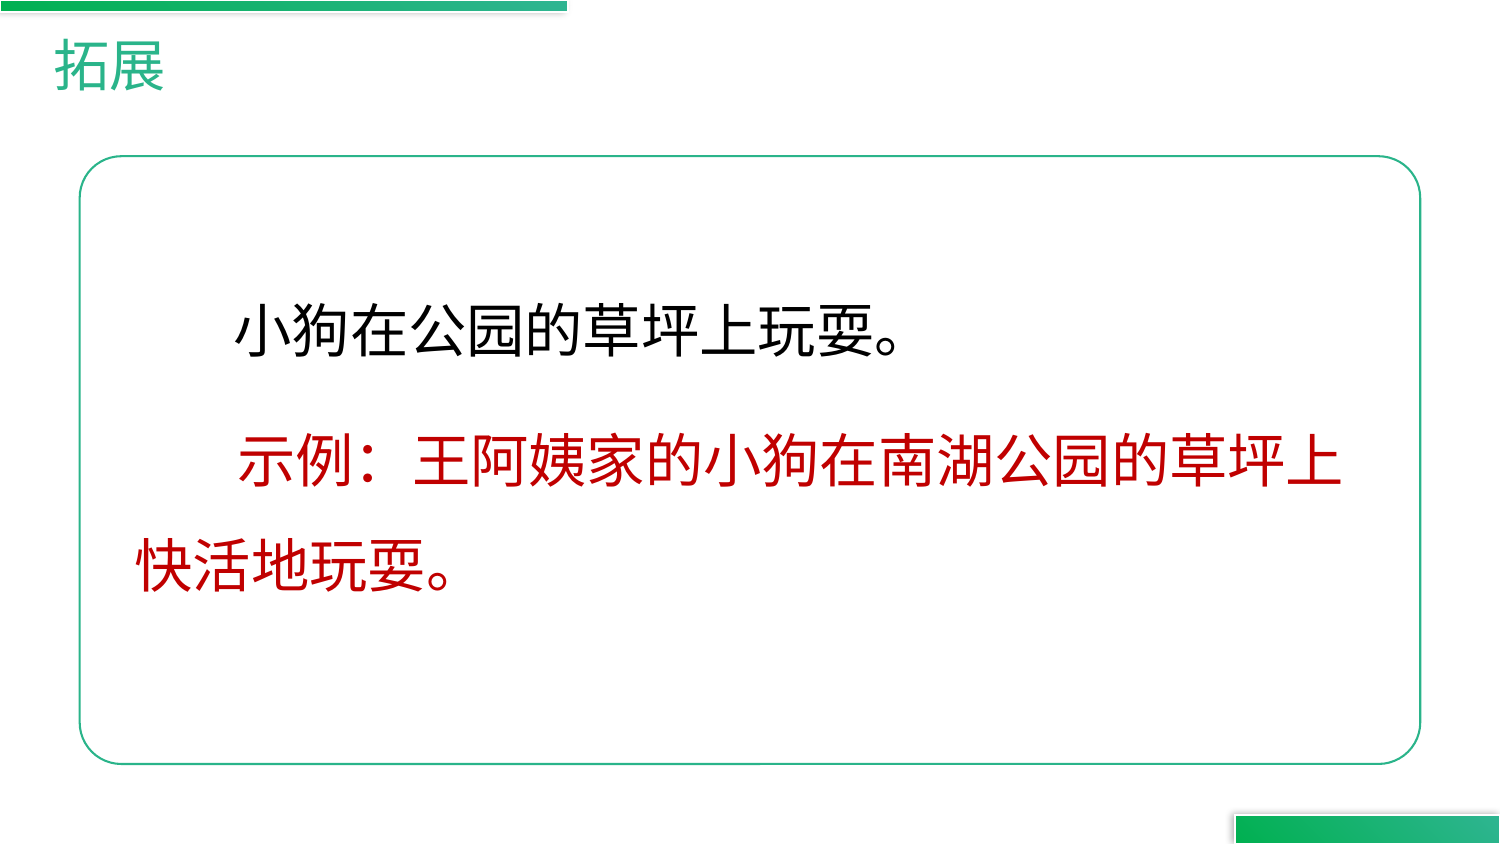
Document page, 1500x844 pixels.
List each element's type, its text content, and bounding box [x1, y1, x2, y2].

list 拓展 [41, 32, 382, 94]
text_box 示例：王阿姨家的小狗在南湖公园的草坪上快活地玩耍。 [123, 383, 1377, 605]
text_box 小狗在公园的草坪上玩耍。 [147, 253, 1444, 370]
